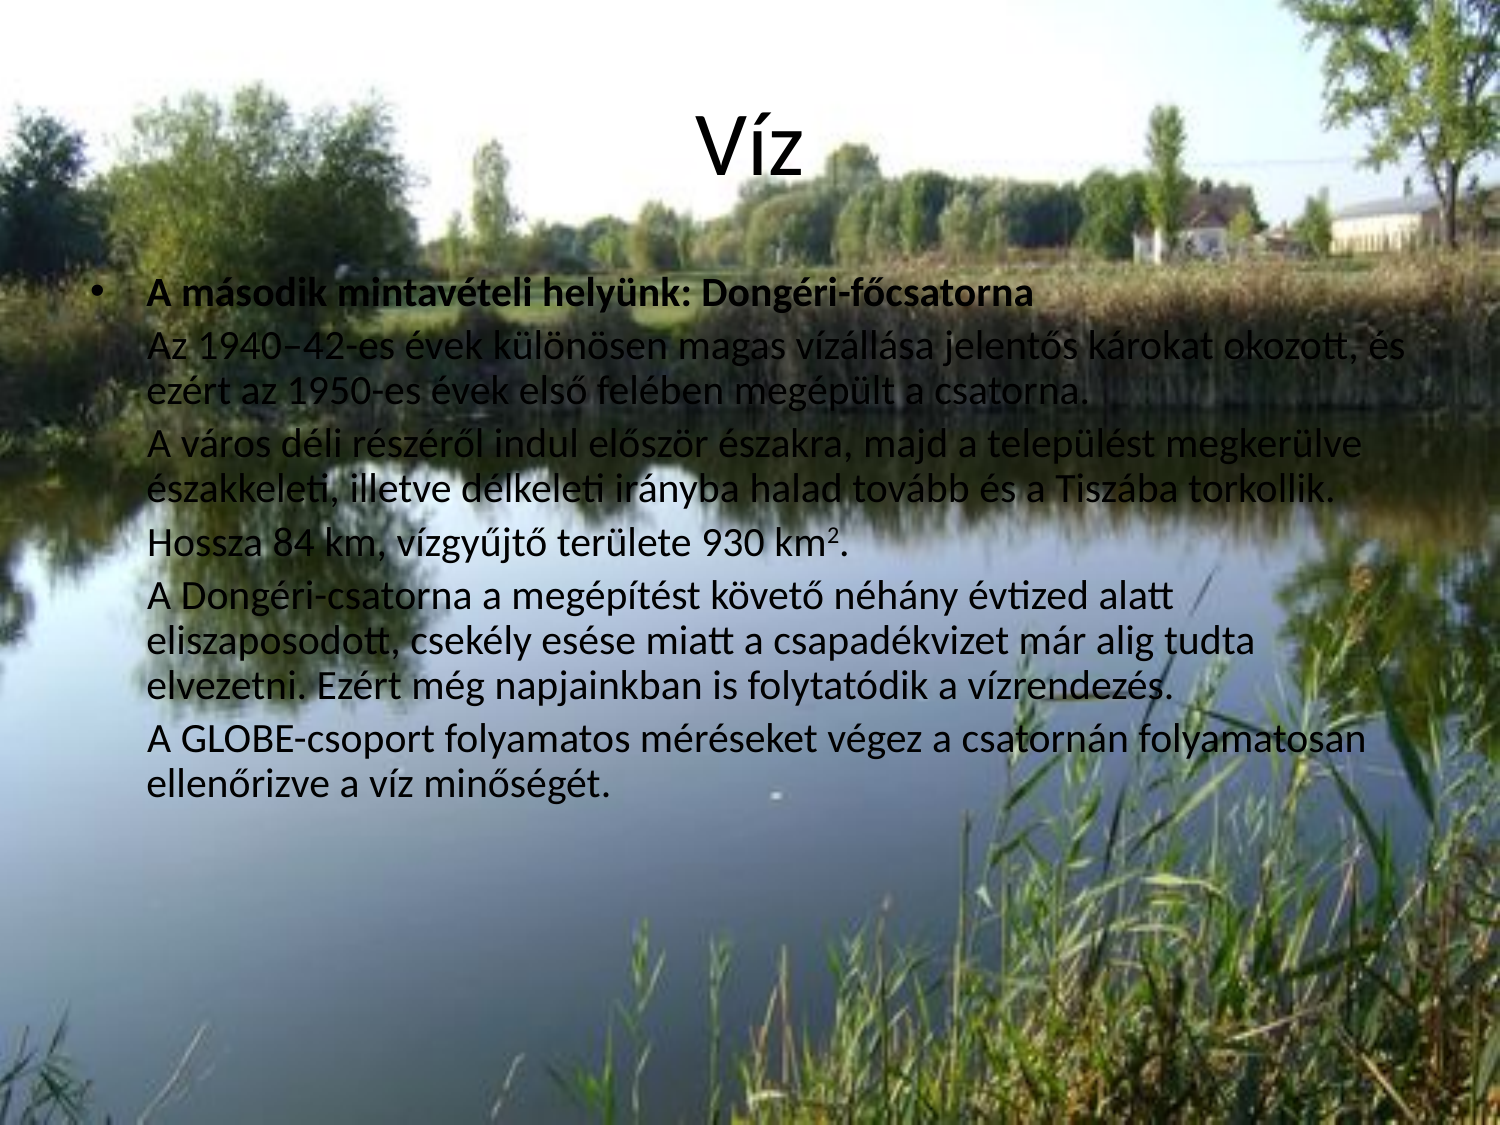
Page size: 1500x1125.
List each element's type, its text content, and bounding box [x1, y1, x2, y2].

list A második mintavételi helyünk: Dongéri-főcsatorna Az 1940–42-es évek különösen magas vízállása jelentős károkat okozott, és ezért az 1950-es évek első felében megépült a csatorna. A város déli részéről indul először északra, majd a települést megkerülve északkeleti, illetve délkeleti irányba halad tovább és a Tiszába torkollik. Hossza 84 km, vízgyűjtő területe 930 km2. A Dongéri-csatorna a megépítést követő néhány évtized alatt eliszaposodott, csekély esése miatt a csapadékvizet már alig tudta elvezetni. Ezért még napjainkban is folytatódik a vízrendezés. A GLOBE-csoport folyamatos méréseket végez a csatornán folyamatosan ellenőrizve a víz minőségét. [74, 262, 1426, 1006]
title Víz [74, 44, 1426, 233]
picture [0, 0, 1500, 1125]
